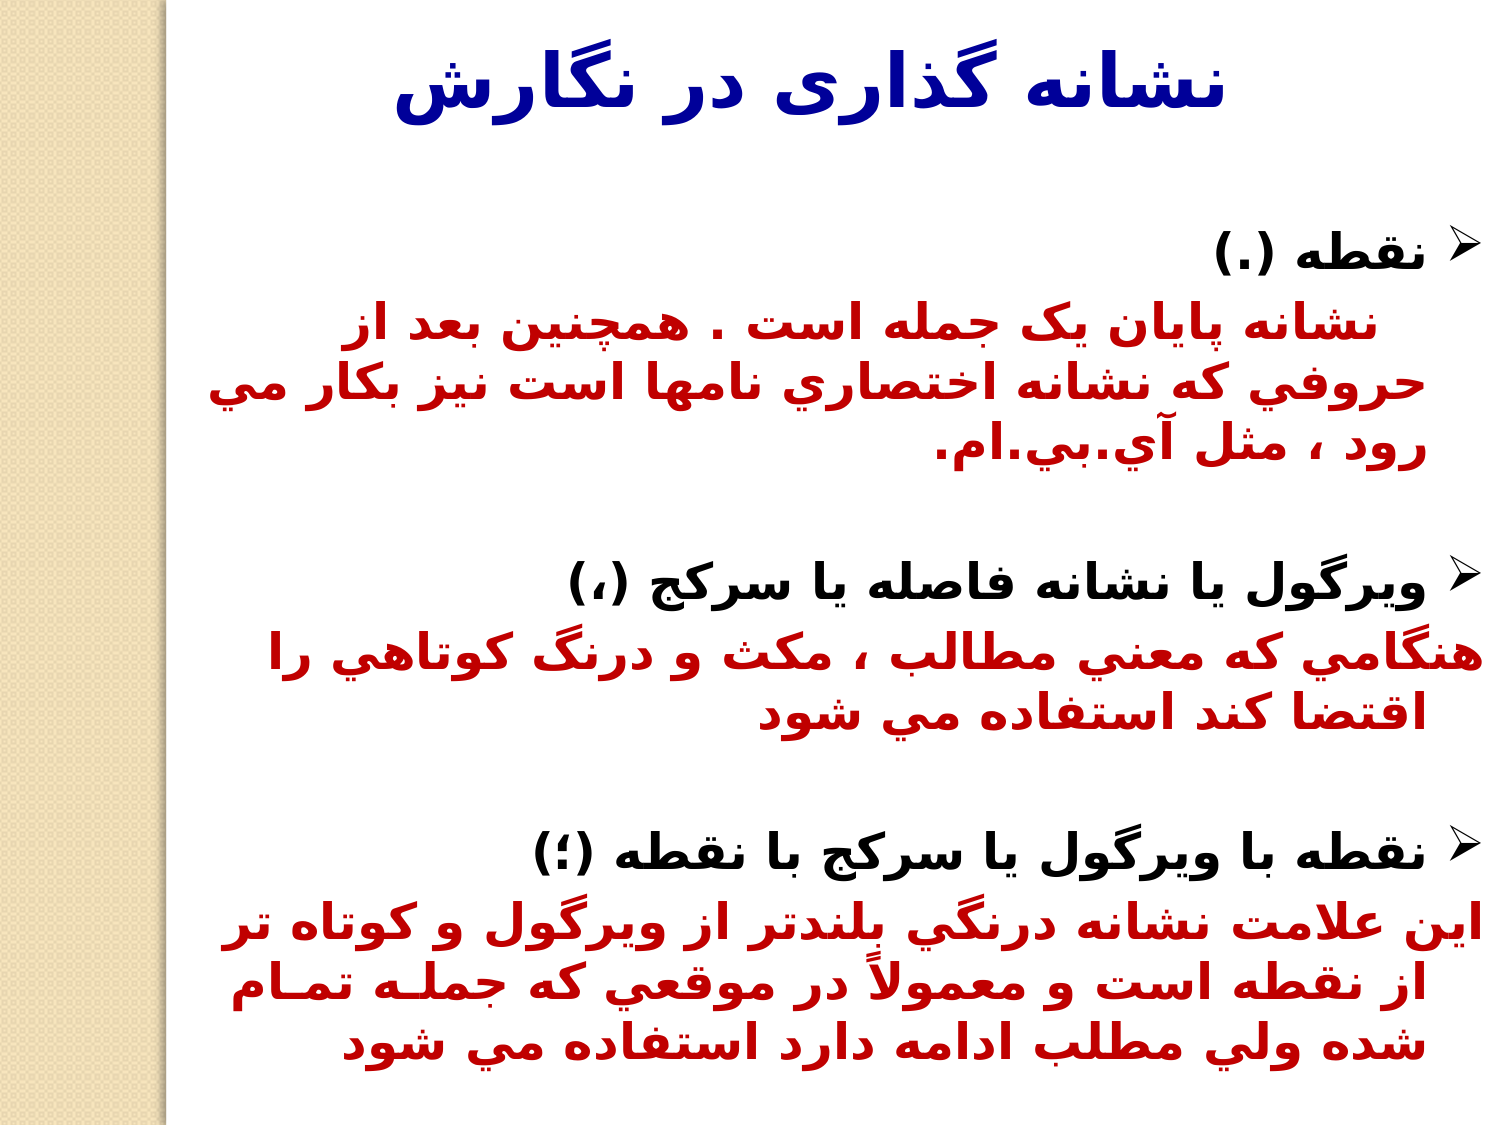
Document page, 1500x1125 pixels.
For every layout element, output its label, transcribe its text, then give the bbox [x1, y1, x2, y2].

text_box نشانه گذاری در نگارش [377, 24, 1245, 130]
text_box نقطه (.) نشانه پايان يک جمله است . همچنين بعد از حروفي که نشانه اختصاري نامها است نيز بکار مي رود ، مثل آي.بي.ام. ويرگول يا نشانه فاصله يا سرکج (،) هنگامي که معني مطالب ، مکث و درنگ کوتاهي را اقتضا کند استفاده مي شود نقطه با ويرگول يا سرکج با نقطه (؛) اين علامت نشانه درنگي بلندتر از ويرگول و کوتاه تر از نقطه است و معمولاً در موقعي که جملـه تمـام شده ولي مطلب ادامه دارد استفاده مي شود [162, 212, 1500, 1078]
